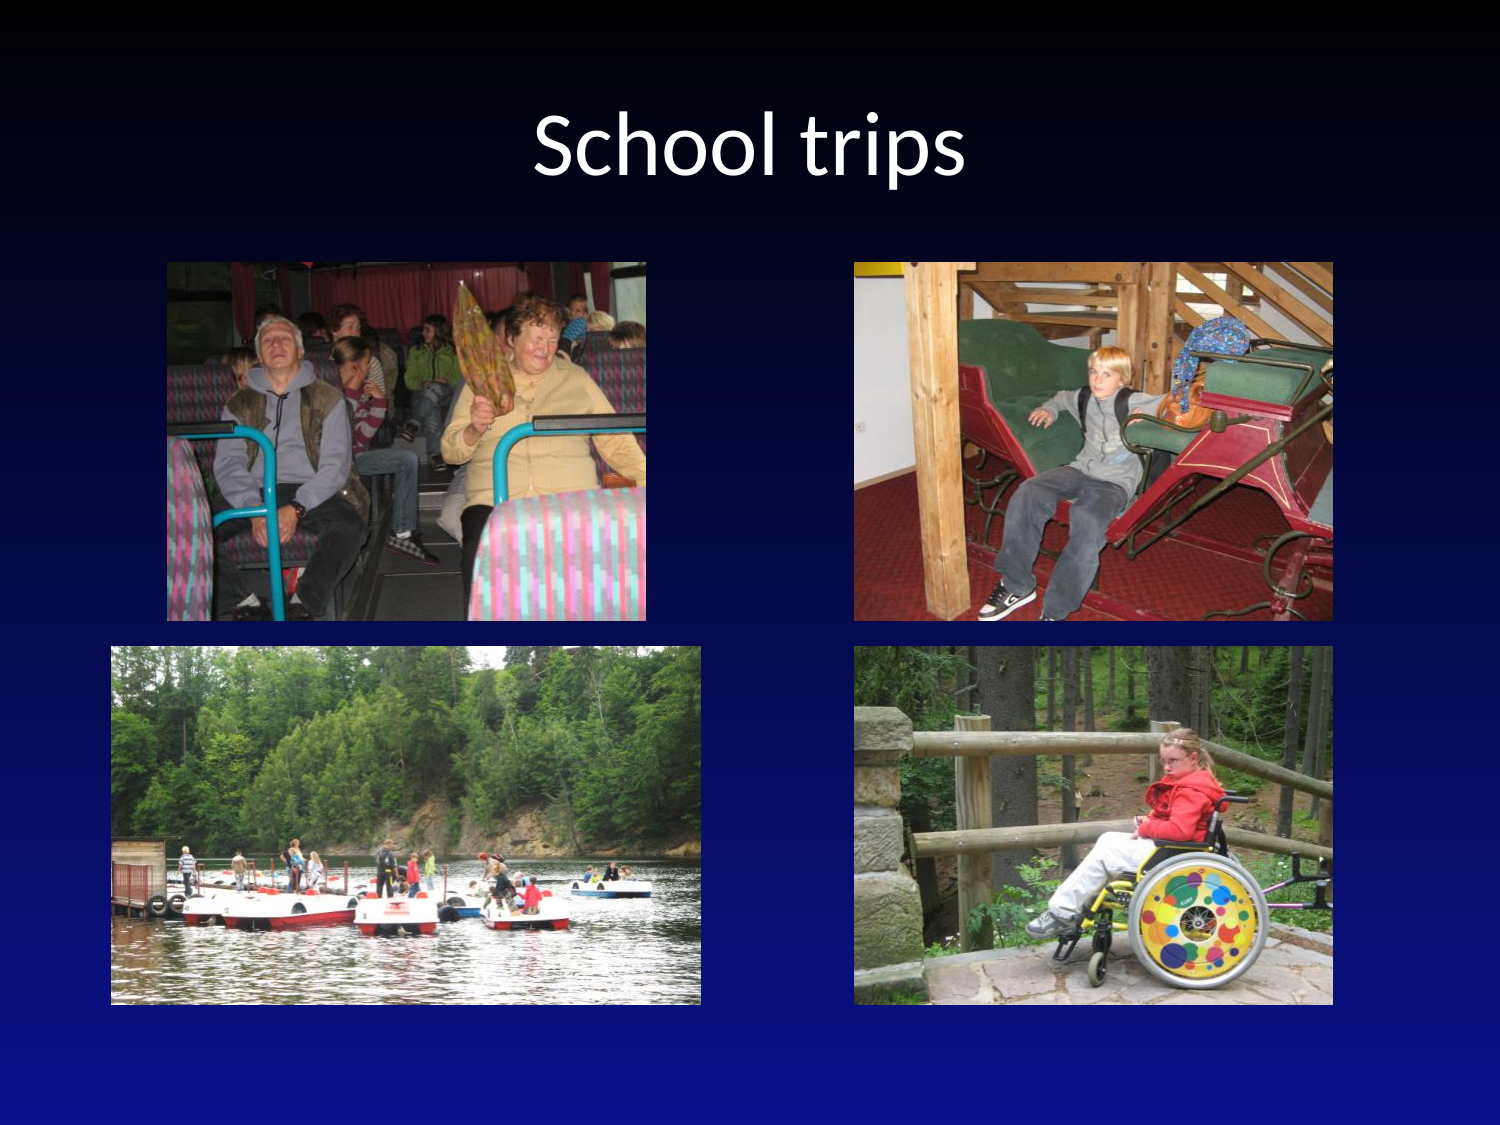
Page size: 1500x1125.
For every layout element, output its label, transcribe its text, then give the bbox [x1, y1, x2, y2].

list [166, 262, 646, 622]
title School trips [74, 44, 1426, 233]
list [854, 645, 1334, 1006]
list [854, 262, 1333, 622]
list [111, 645, 701, 1006]
